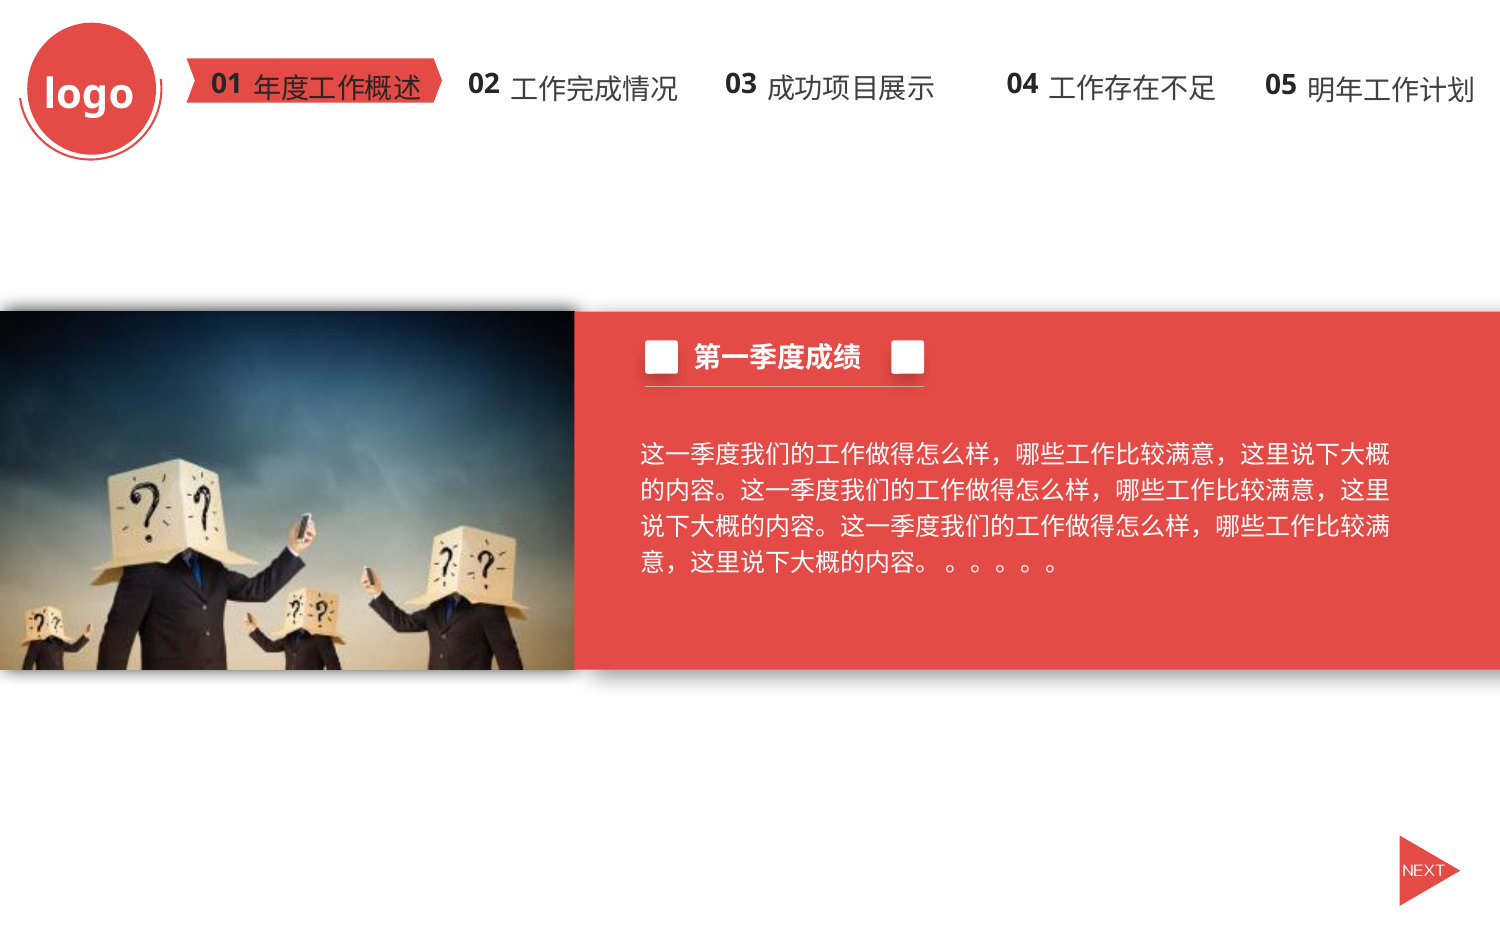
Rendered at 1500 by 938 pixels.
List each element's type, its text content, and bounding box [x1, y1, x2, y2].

text_box [185, 56, 222, 105]
text_box 05 [1250, 59, 1314, 209]
text_box 年度工作概述 [222, 46, 452, 112]
text_box [644, 387, 923, 393]
text_box [915, 376, 925, 386]
text_box [1399, 835, 1461, 906]
text_box [889, 338, 927, 376]
text_box 工作完成情况 [479, 46, 709, 113]
text_box 明年工作计划 [1276, 48, 1500, 114]
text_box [1, 0, 180, 178]
text_box 02 [453, 58, 517, 208]
text_box [887, 361, 899, 386]
text_box 工作存在不足 [1017, 46, 1248, 112]
text_box [640, 362, 652, 386]
text_box 03 [710, 57, 774, 208]
text_box [642, 338, 678, 376]
text_box 这一季度我们的工作做得怎么样，哪些工作比较满意，这里说下大概的内容。这一季度我们的工作做得怎么样，哪些工作比较满意，这里说下大概的内容。这一季度我们的工作做得怎么样，哪些工作比较满意，这里说下大概的内容。 。。。。。 [625, 425, 1407, 584]
picture [0, 311, 575, 670]
text_box 成功项目展示 [736, 46, 966, 112]
text_box 01 [196, 58, 260, 208]
text_box [669, 376, 680, 386]
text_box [8, 22, 170, 155]
text_box 第一季度成绩 [678, 332, 877, 381]
text_box [572, 310, 1500, 672]
text_box 04 [991, 57, 1056, 208]
